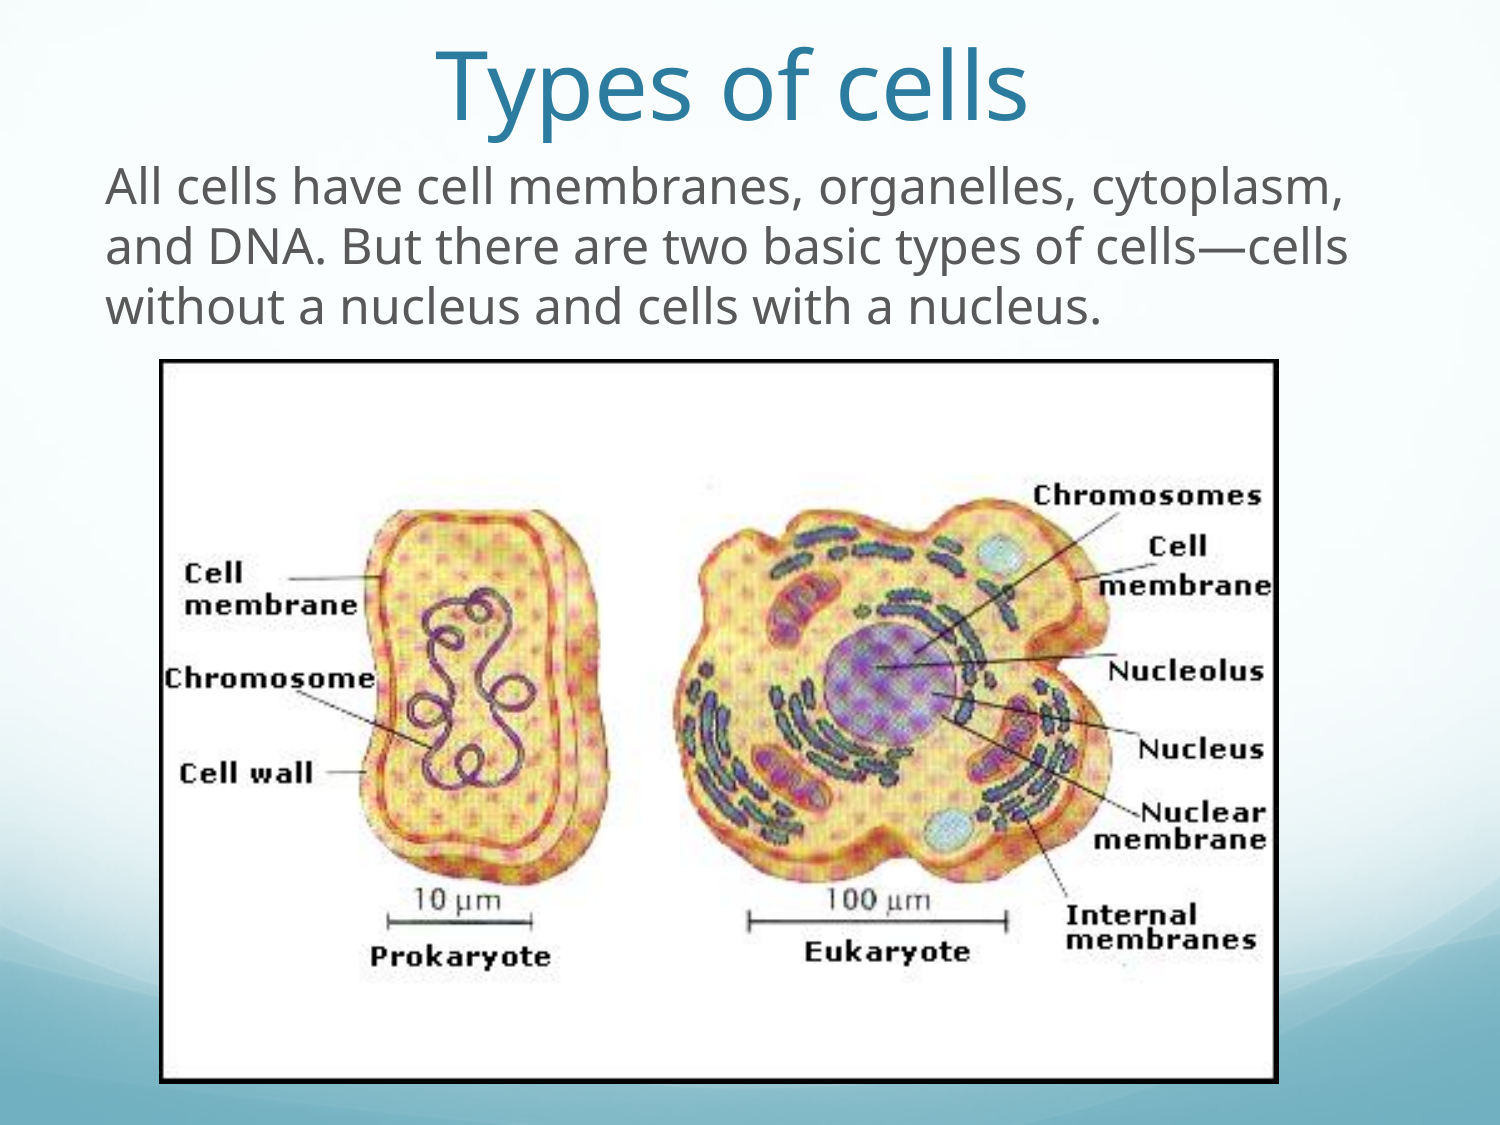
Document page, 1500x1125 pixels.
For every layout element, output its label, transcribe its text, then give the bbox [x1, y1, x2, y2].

title Types of cells [90, 17, 1377, 147]
picture [158, 358, 1279, 1084]
list All cells have cell membranes, organelles, cytoplasm, and DNA. But there are two basic types of cells—cells without a nucleus and cells with a nucleus. [90, 147, 1410, 975]
